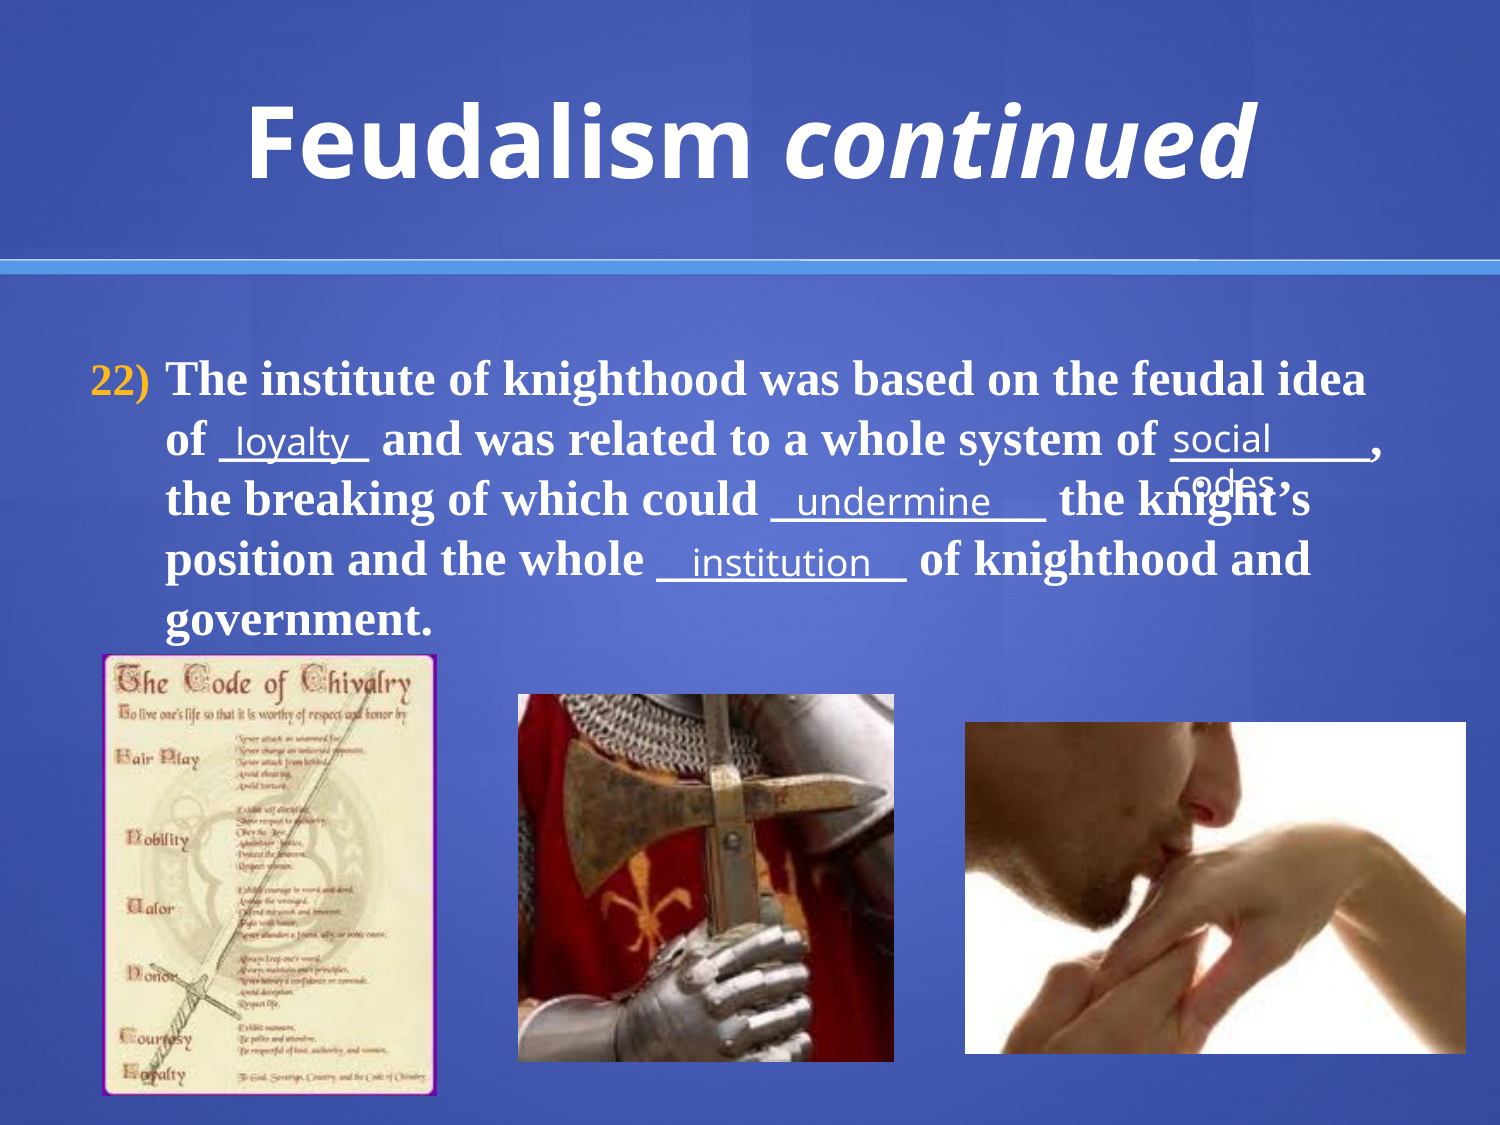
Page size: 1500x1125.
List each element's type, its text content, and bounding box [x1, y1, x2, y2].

picture [101, 653, 438, 1097]
title Feudalism continued [75, 45, 1425, 233]
text_box undermine [781, 471, 1140, 531]
text_box institution [677, 531, 1054, 592]
text_box loyalty [220, 410, 537, 471]
list The institute of knighthood was based on the feudal idea of ______ and was related to a whole system of ________, the breaking of which could ___________ the knight’s position and the whole __________ of knighthood and government. [75, 337, 1425, 988]
picture [964, 721, 1467, 1055]
text_box social codes [1158, 407, 1388, 513]
picture [517, 693, 895, 1063]
